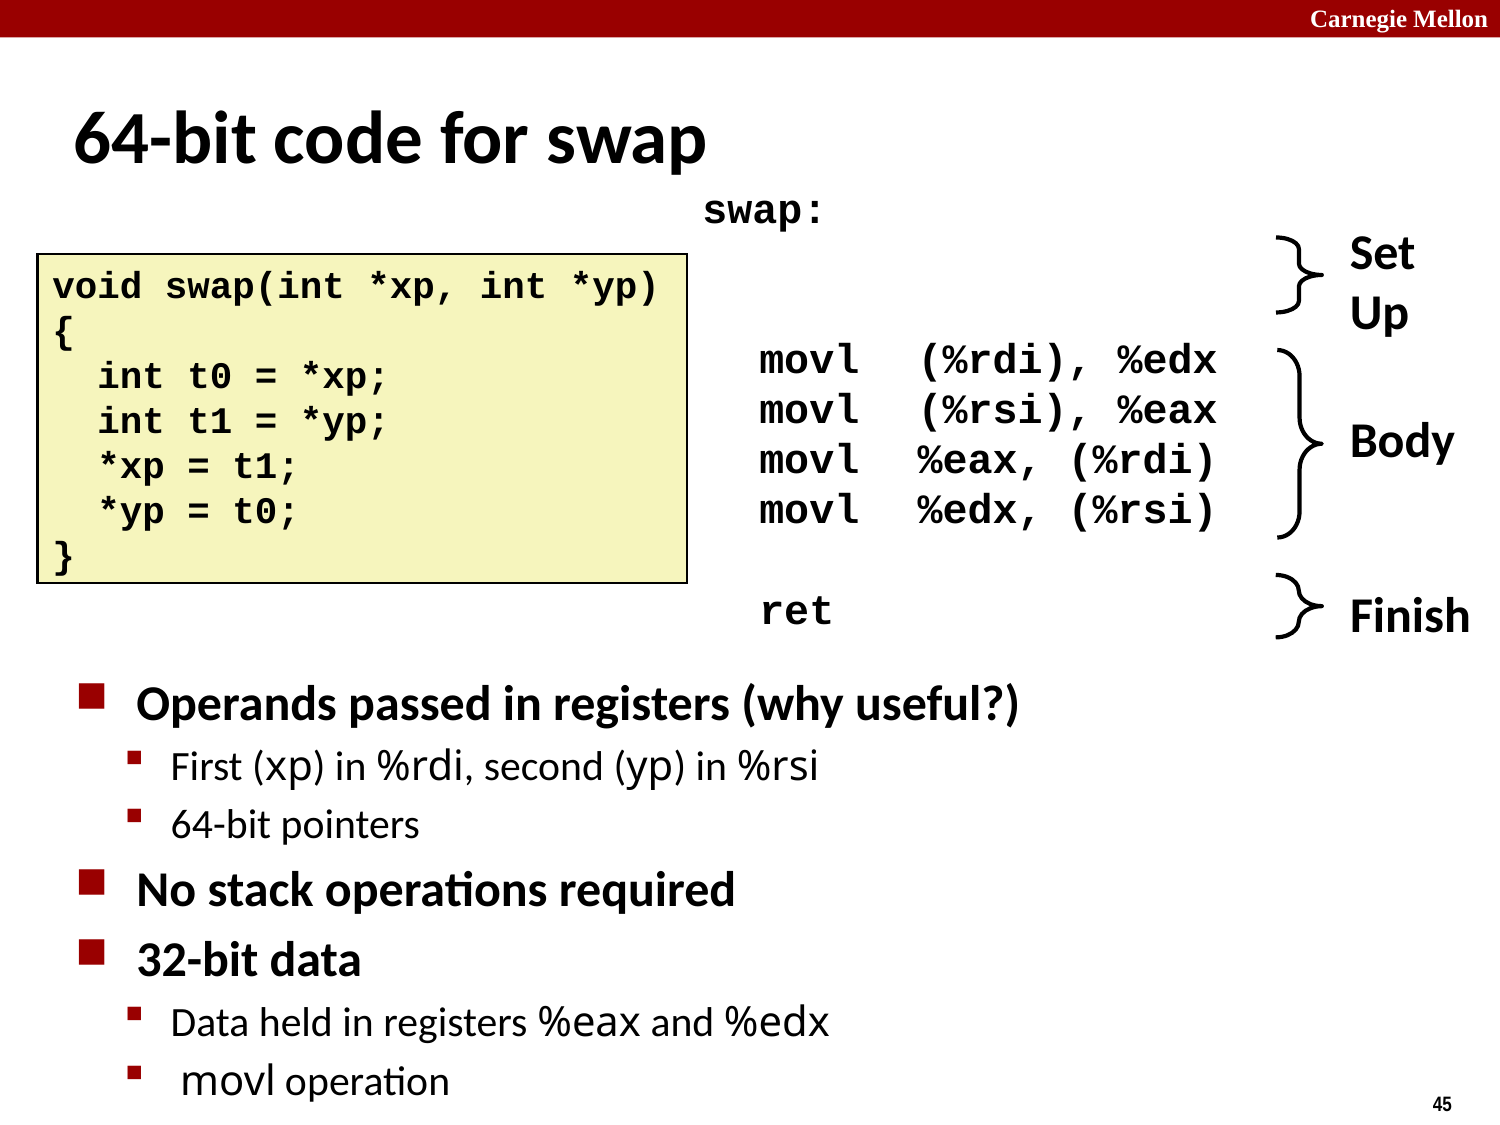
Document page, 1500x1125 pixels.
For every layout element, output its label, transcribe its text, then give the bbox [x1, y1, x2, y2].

text_box Set Up [1375, 212, 1431, 348]
list Operands passed in registers (why useful?) First (xp) in %rdi, second (yp) in %rsi 64-bit pointers No stack operations required 32-bit data Data held in registers %eax and %edx movl operation [64, 662, 1361, 957]
text_box void swap(int *xp, int *yp) { int t0 = *xp; int t1 = *yp; *xp = t1; *yp = t0; } [37, 253, 687, 584]
text_box Body [1375, 399, 1471, 475]
text_box Finish [1335, 574, 1486, 650]
title 64-bit code for swap [58, 71, 1305, 197]
text_box swap: movl (%rdi), %edx movl (%rsi), %eax movl %eax, (%rdi) movl %edx, (%rsi) ret [687, 174, 1375, 640]
